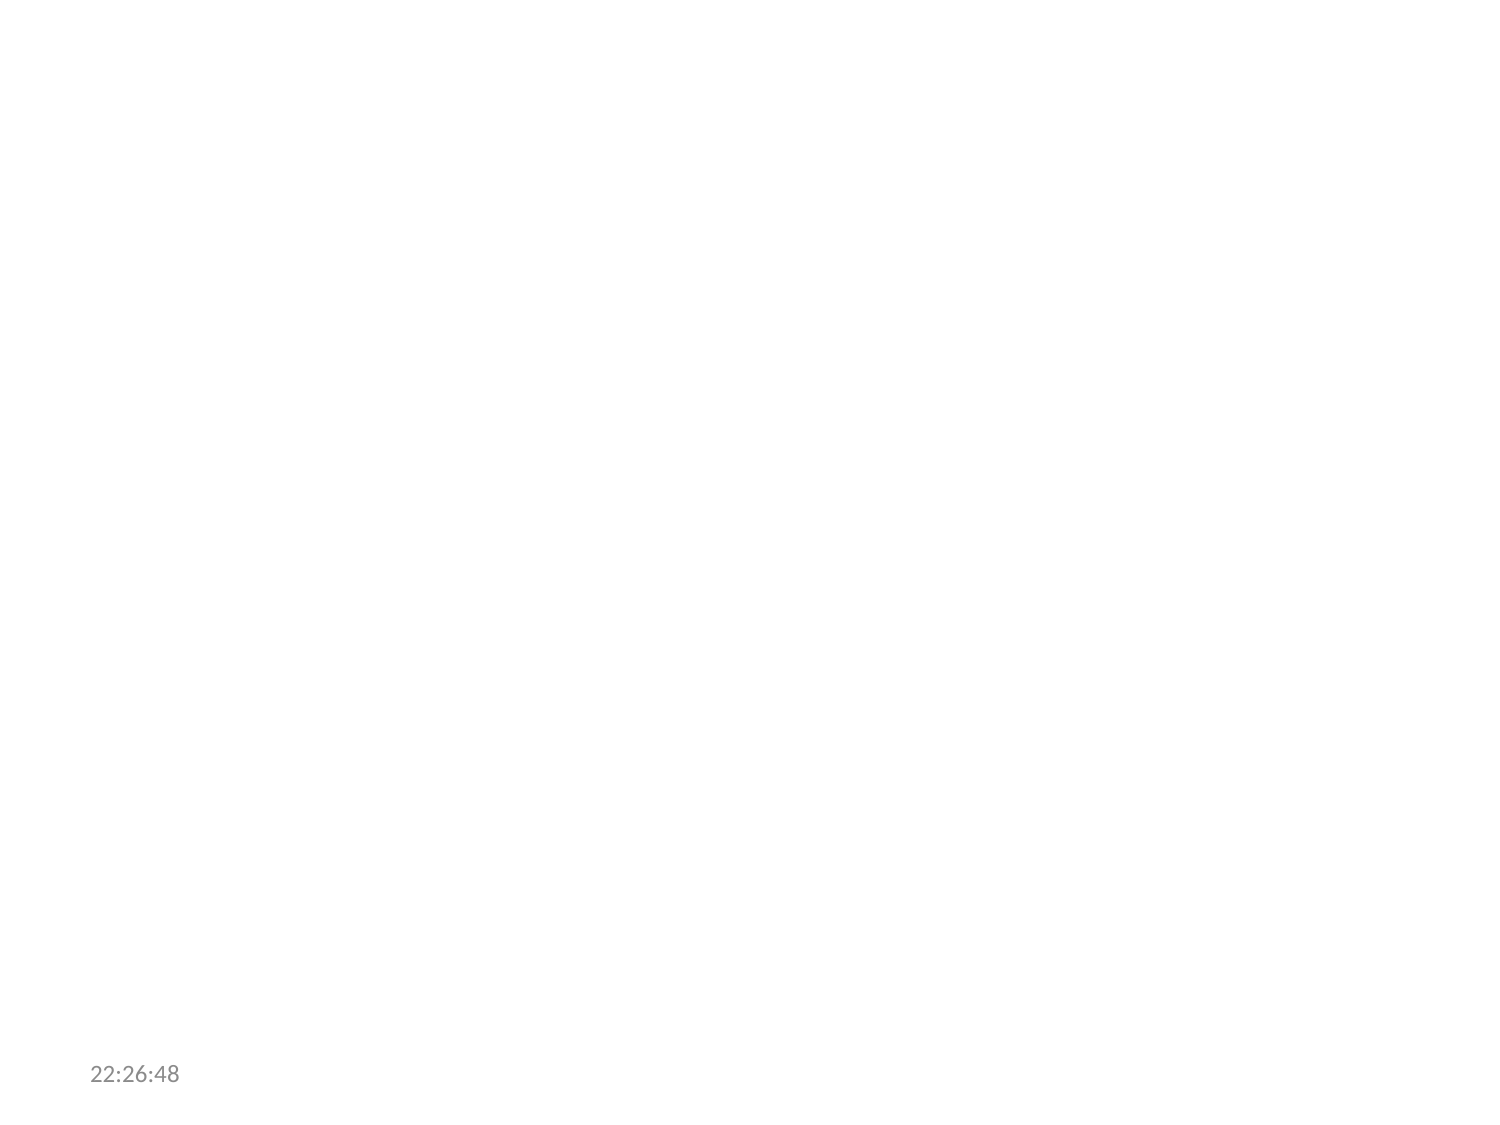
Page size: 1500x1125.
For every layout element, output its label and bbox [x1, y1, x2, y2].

slide_number [75, 1042, 425, 1103]
